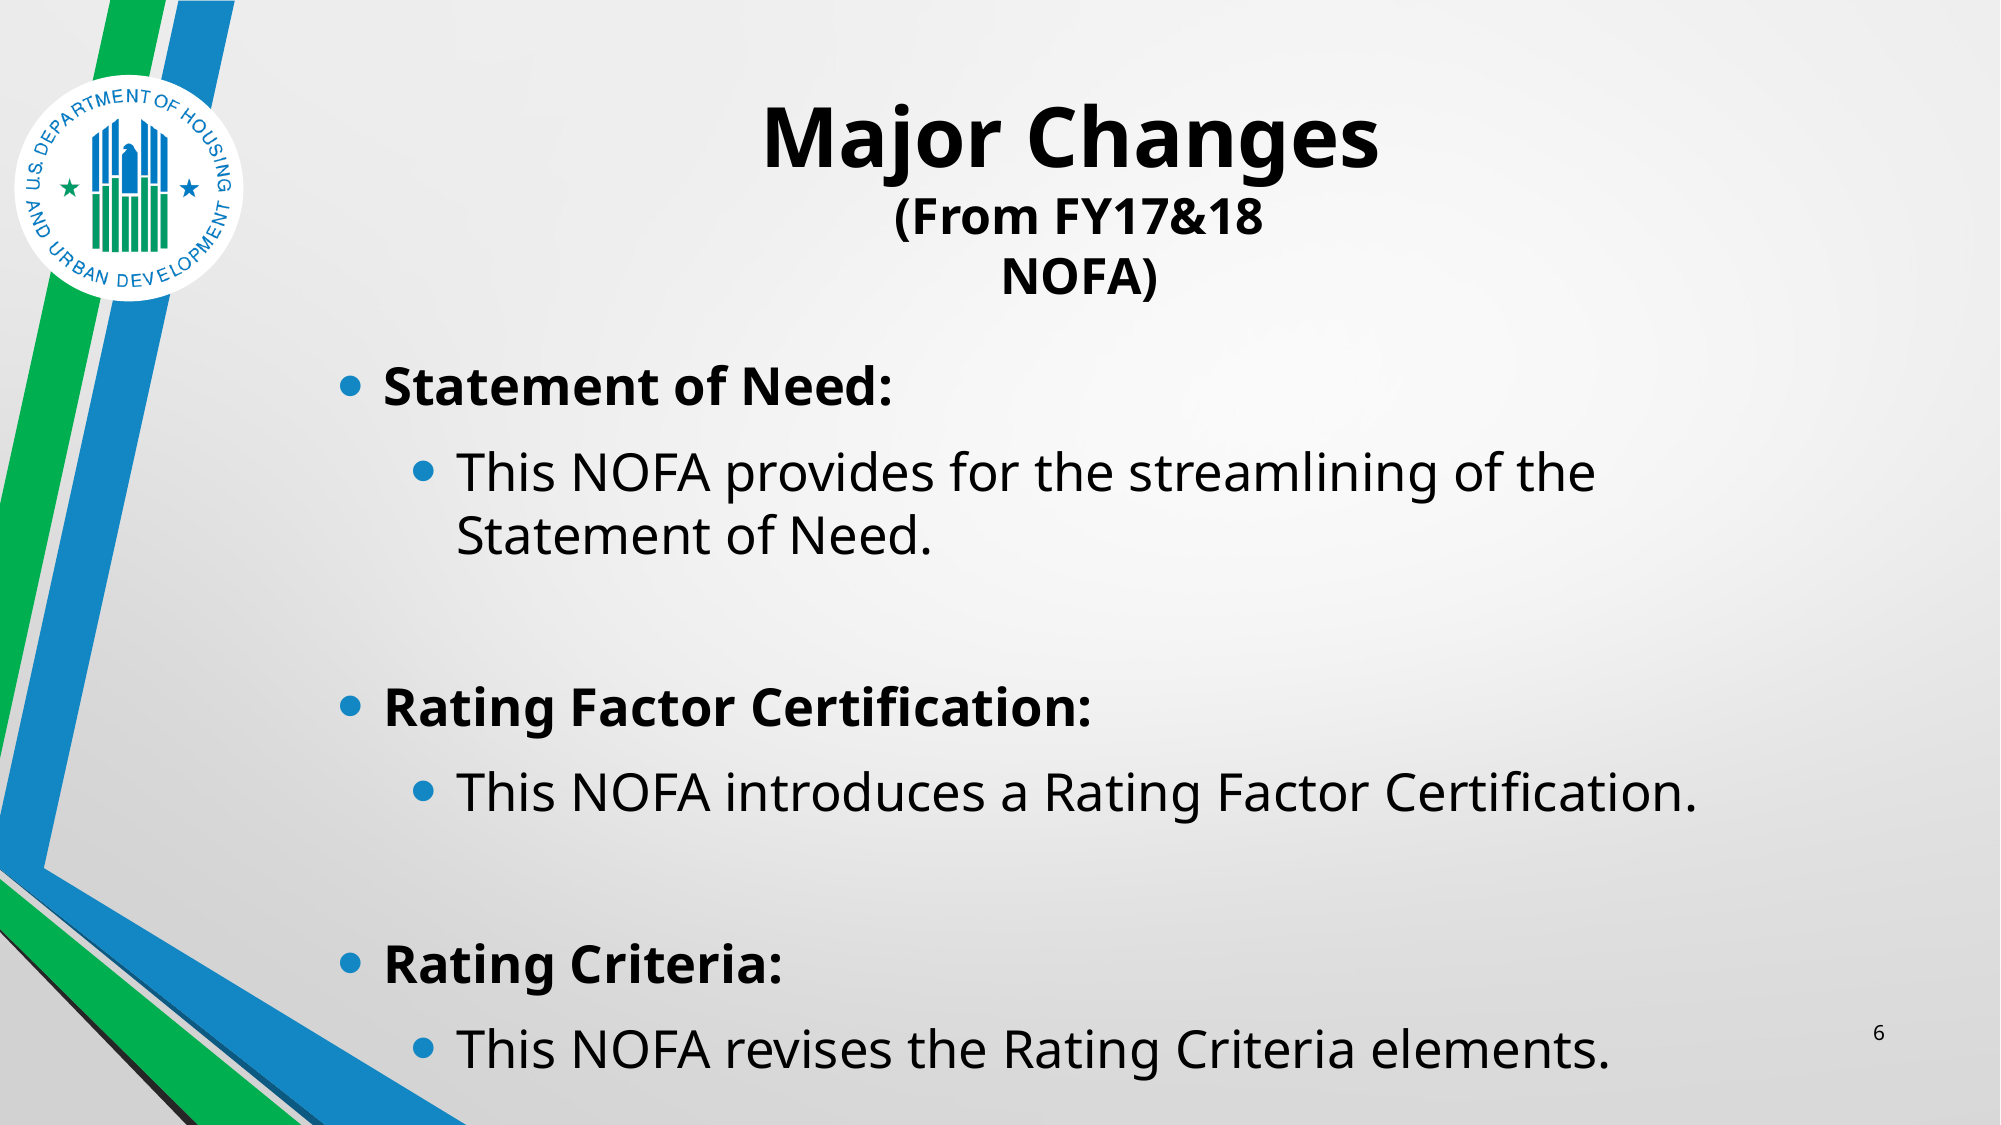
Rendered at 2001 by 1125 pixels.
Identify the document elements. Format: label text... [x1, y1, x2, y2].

list Statement of Need: This NOFA provides for the streamlining of the Statement of Need. Rating Factor Certification: This NOFA introduces a Rating Factor Certification. Rating Criteria: This NOFA revises the Rating Criteria elements. [322, 345, 1842, 1089]
text_box (From FY17&18 NOFA) [803, 177, 1356, 313]
title Major Changes [239, 27, 1925, 241]
slide_number 6 [1809, 1003, 1900, 1064]
picture [26, 89, 231, 287]
